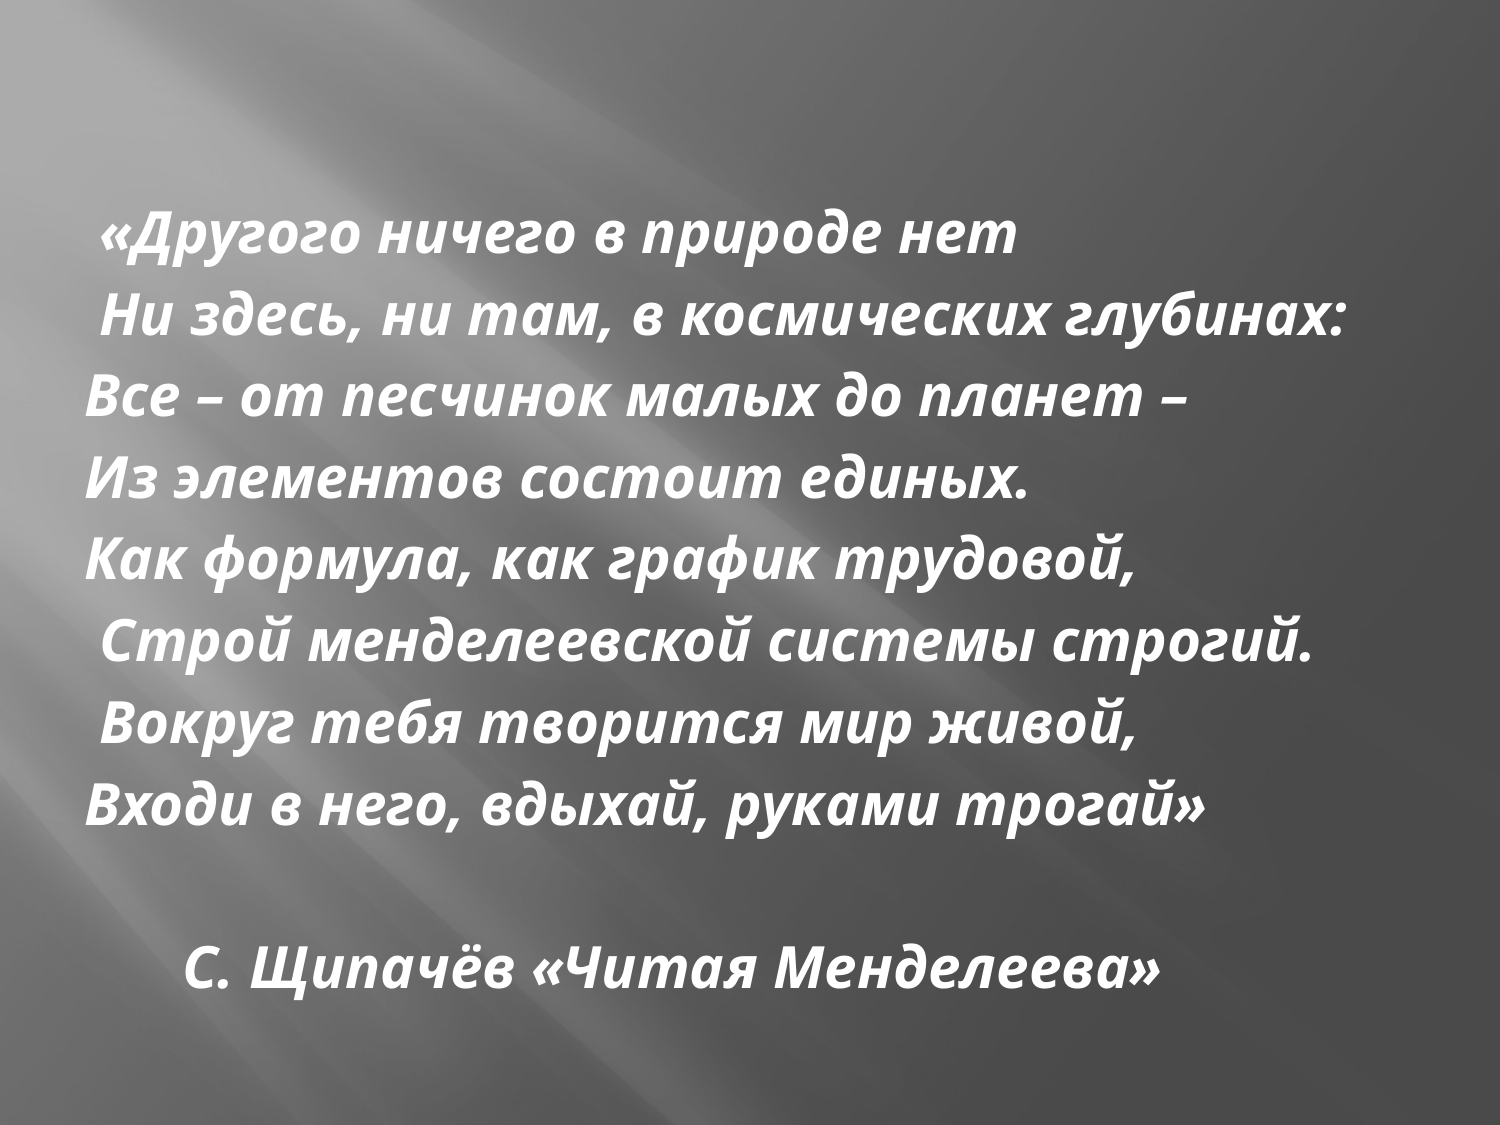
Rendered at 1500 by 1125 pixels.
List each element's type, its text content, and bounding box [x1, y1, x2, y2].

list «Другого ничего в природе нет Ни здесь, ни там, в космических глубинах: Все – от песчинок малых до планет – Из элементов состоит единых. Как формула, как график трудовой, Строй менделеевской системы строгий. Вокруг тебя творится мир живой, Входи в него, вдыхай, руками трогай» С. Щипачёв «Читая Менделеева» [46, 187, 1437, 1038]
